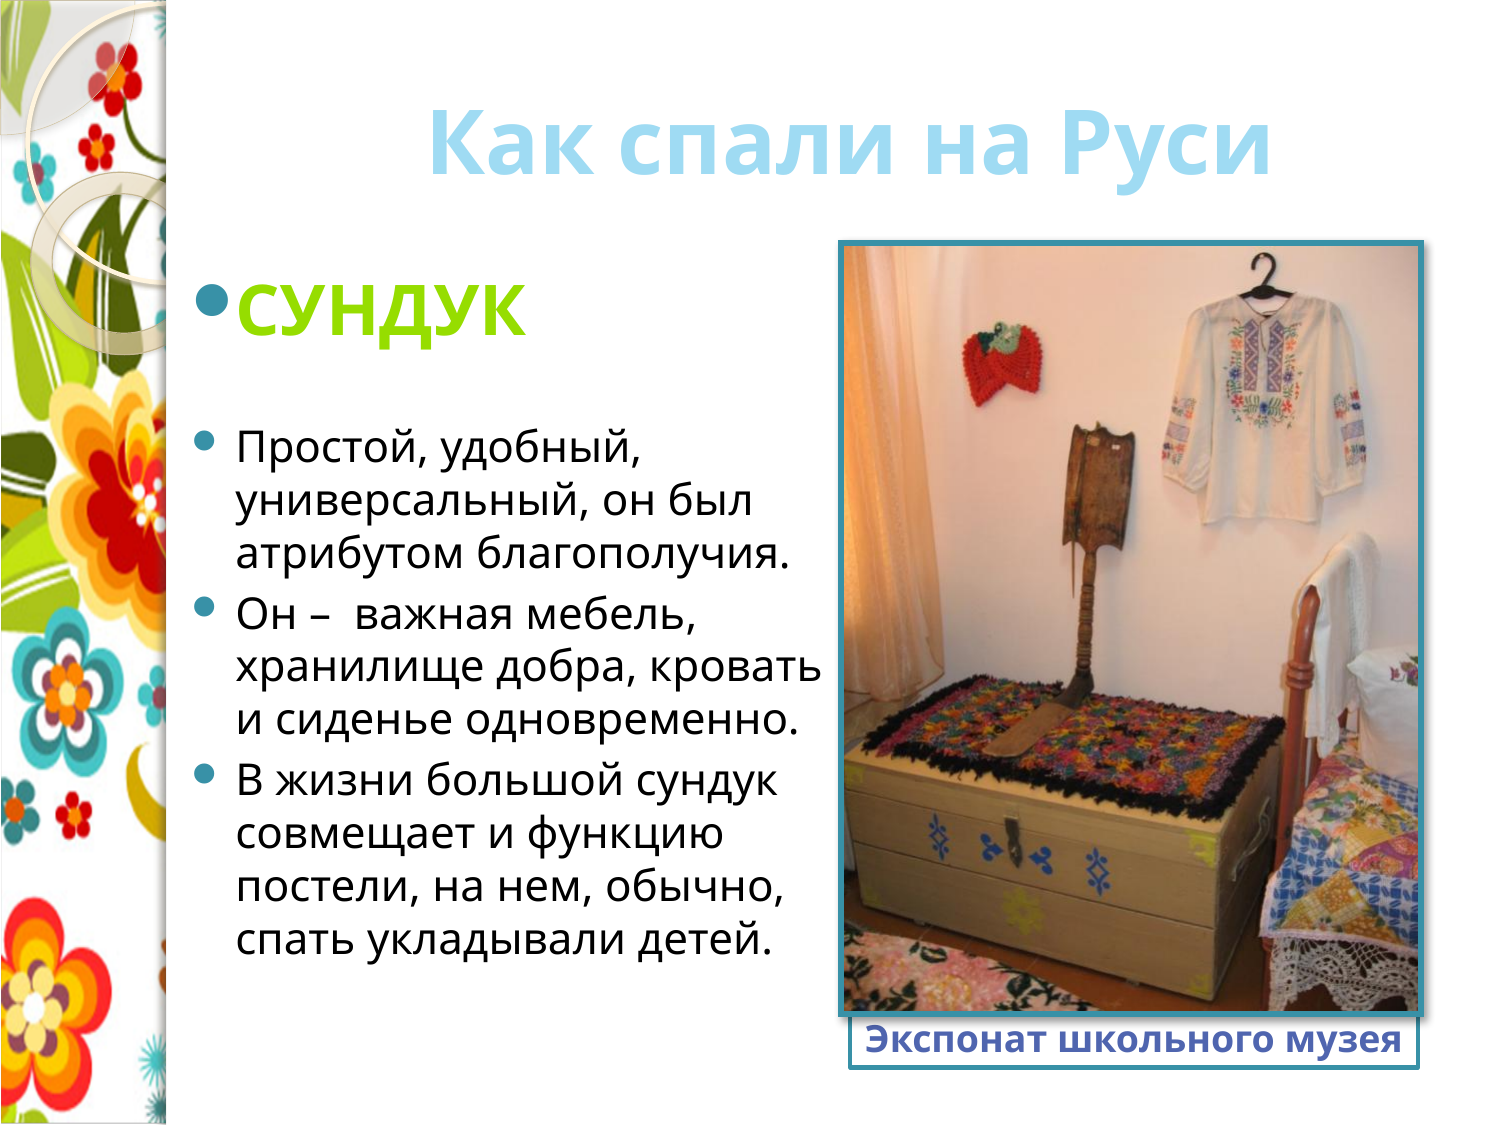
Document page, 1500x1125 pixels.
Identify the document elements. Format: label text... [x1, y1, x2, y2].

picture [53, 241, 160, 332]
picture [62, 195, 160, 280]
picture [136, 0, 164, 4]
picture [843, 245, 1418, 1012]
picture [0, 134, 166, 1125]
picture [32, 13, 160, 207]
text_box Экспонат школьного музея [848, 1028, 1420, 1070]
title Как спали на Руси [235, 45, 1466, 233]
list Сундук Простой, удобный, универсальный, он был атрибутом благополучия. Он – важная мебель, хранилище добра, кровать и сиденье одновременно. В жизни большой сундук совмещает и функцию постели, на нем, обычно, спать укладывали детей. [164, 257, 839, 1025]
